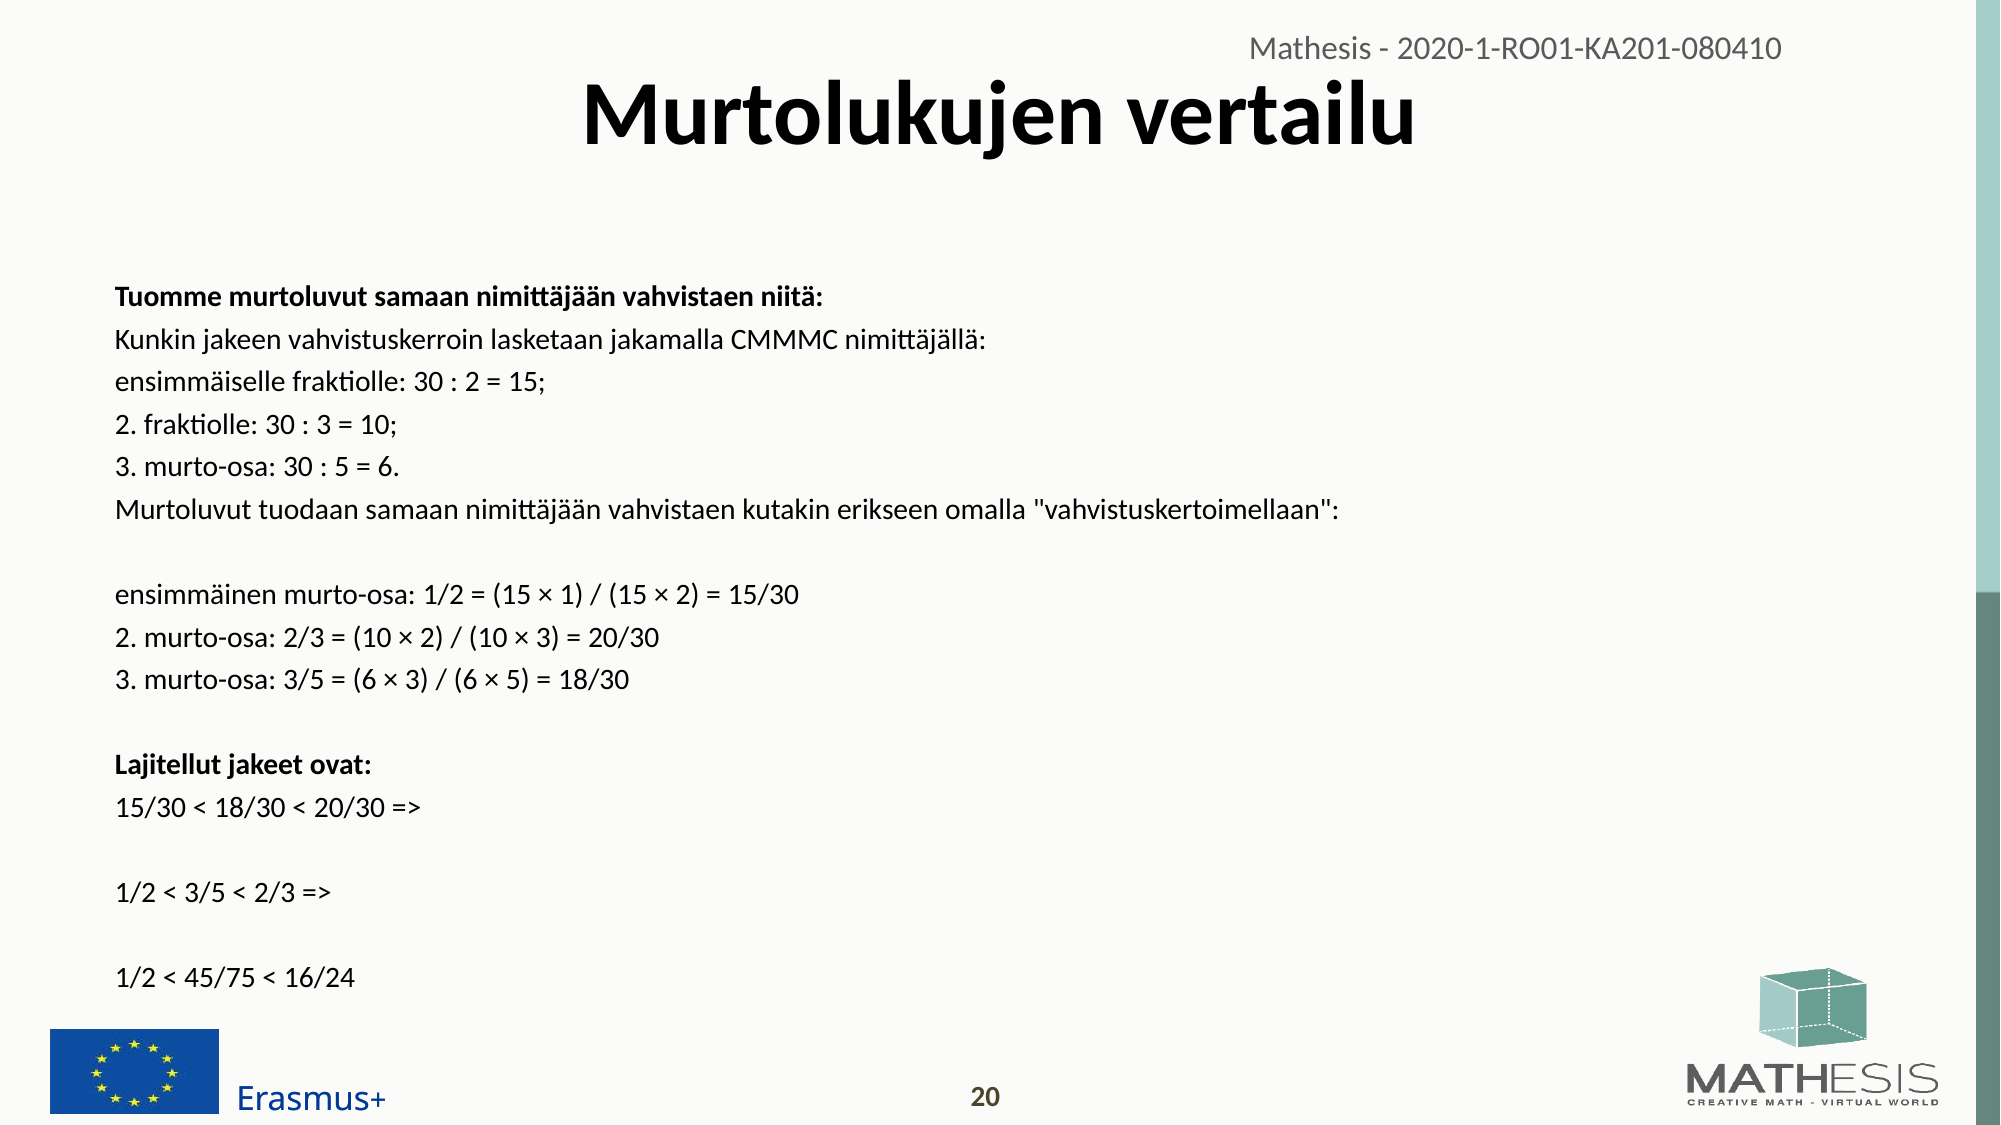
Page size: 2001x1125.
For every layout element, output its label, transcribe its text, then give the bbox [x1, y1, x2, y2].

picture [50, 1029, 219, 1114]
list Tuomme murtoluvut samaan nimittäjään vahvistaen niitä: Kunkin jakeen vahvistuskerroin lasketaan jakamalla CMMMC nimittäjällä: ensimmäiselle fraktiolle: 30 : 2 = 15; 2. fraktiolle: 30 : 3 = 10; 3. murto-osa: 30 : 5 = 6. Murtoluvut tuodaan samaan nimittäjään vahvistaen kutakin erikseen omalla "vahvistuskertoimellaan": ensimmäinen murto-osa: 1/2 = (15 × 1) / (15 × 2) = 15/30 2. murto-osa: 2/3 = (10 × 2) / (10 × 3) = 20/30 3. murto-osa: 3/5 = (6 × 3) / (6 × 5) = 18/30 Lajitellut jakeet ovat: 15/30 < 18/30 < 20/30 => 1/2 < 3/5 < 2/3 => 1/2 < 45/75 < 16/24 [99, 262, 1900, 1005]
title Murtolukujen vertailu [99, 45, 1900, 233]
